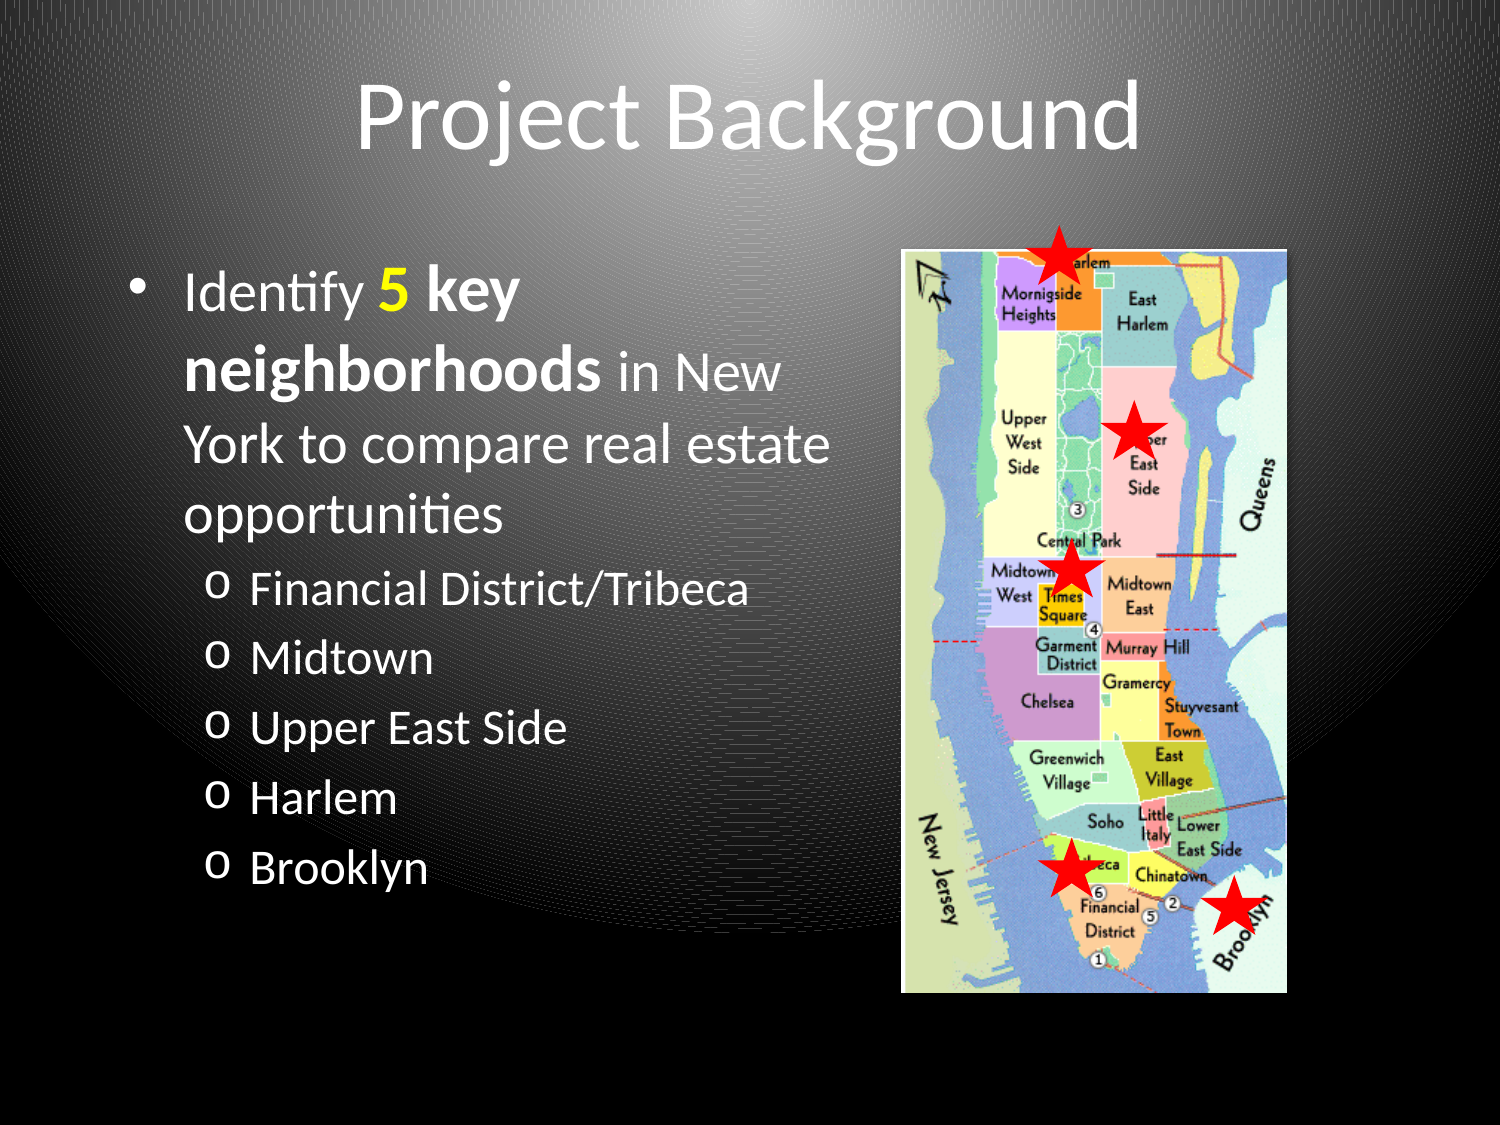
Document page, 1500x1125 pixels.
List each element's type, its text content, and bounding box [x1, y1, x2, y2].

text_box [1024, 224, 1269, 936]
title Project Background [75, 45, 1425, 175]
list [900, 249, 1287, 993]
list Identify 5 key neighborhoods in New York to compare real estate opportunities Financial District/Tribeca Midtown Upper East Side Harlem Brooklyn [112, 237, 863, 980]
